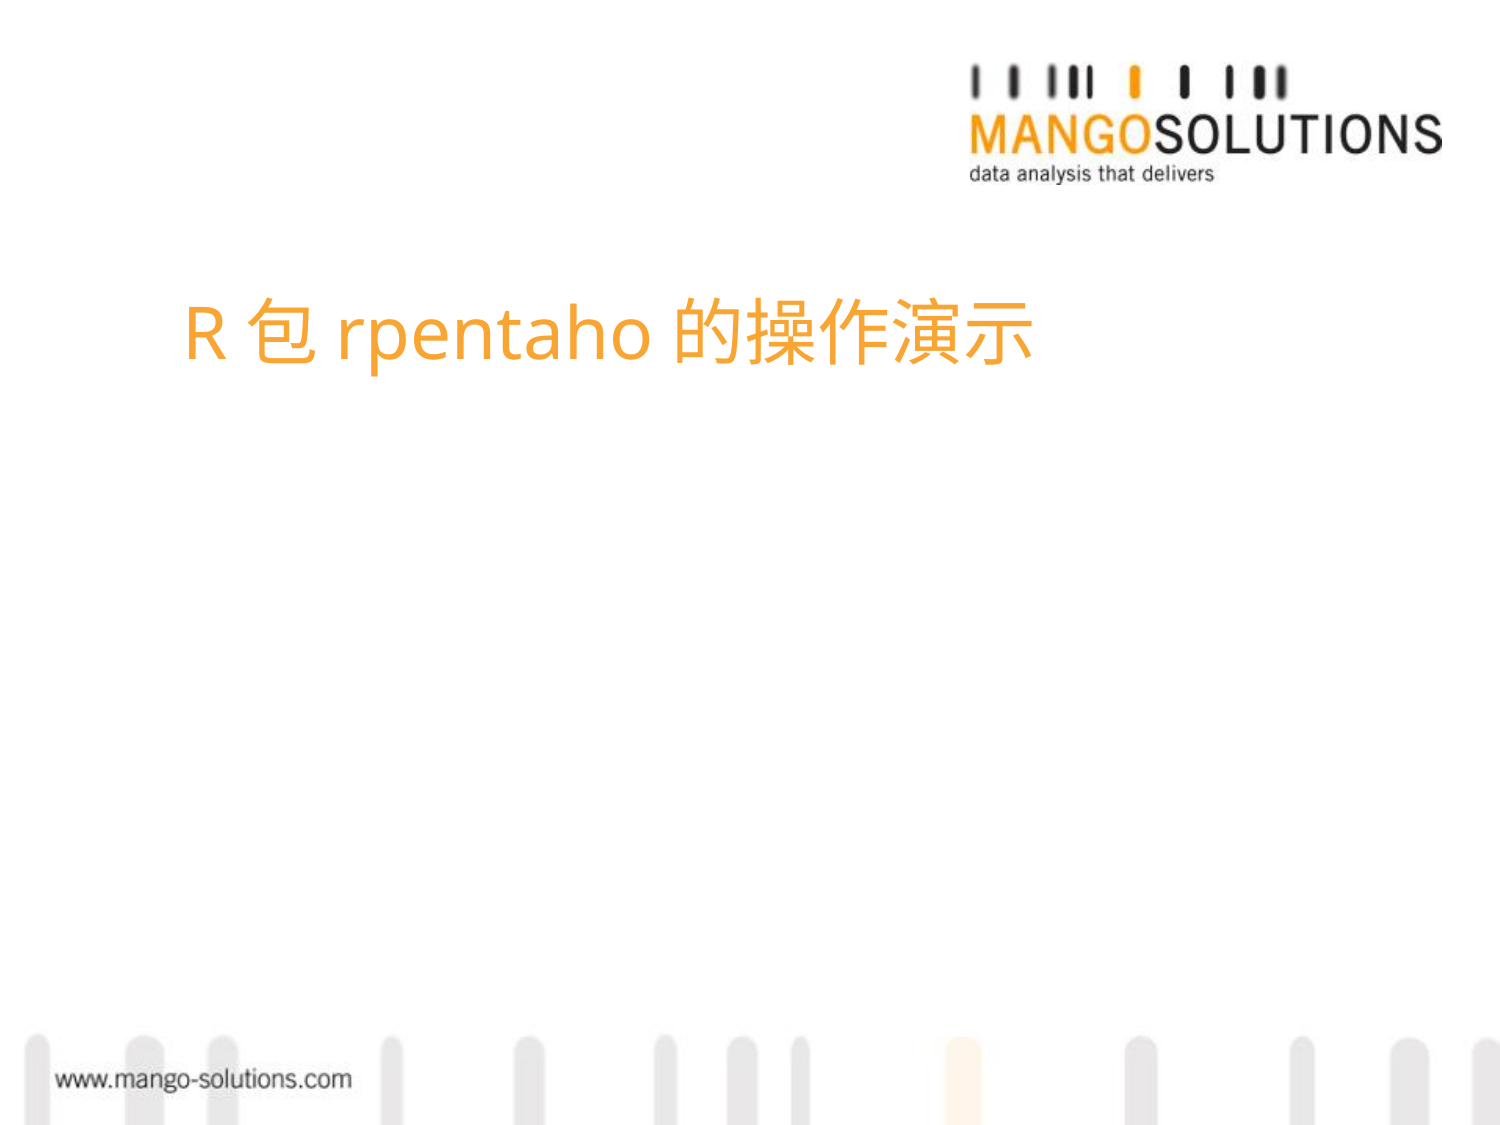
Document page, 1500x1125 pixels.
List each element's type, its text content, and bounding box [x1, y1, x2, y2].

picture [0, 1012, 1500, 1125]
picture [969, 61, 1442, 185]
title R包rpentaho的操作演示 [182, 290, 1443, 466]
